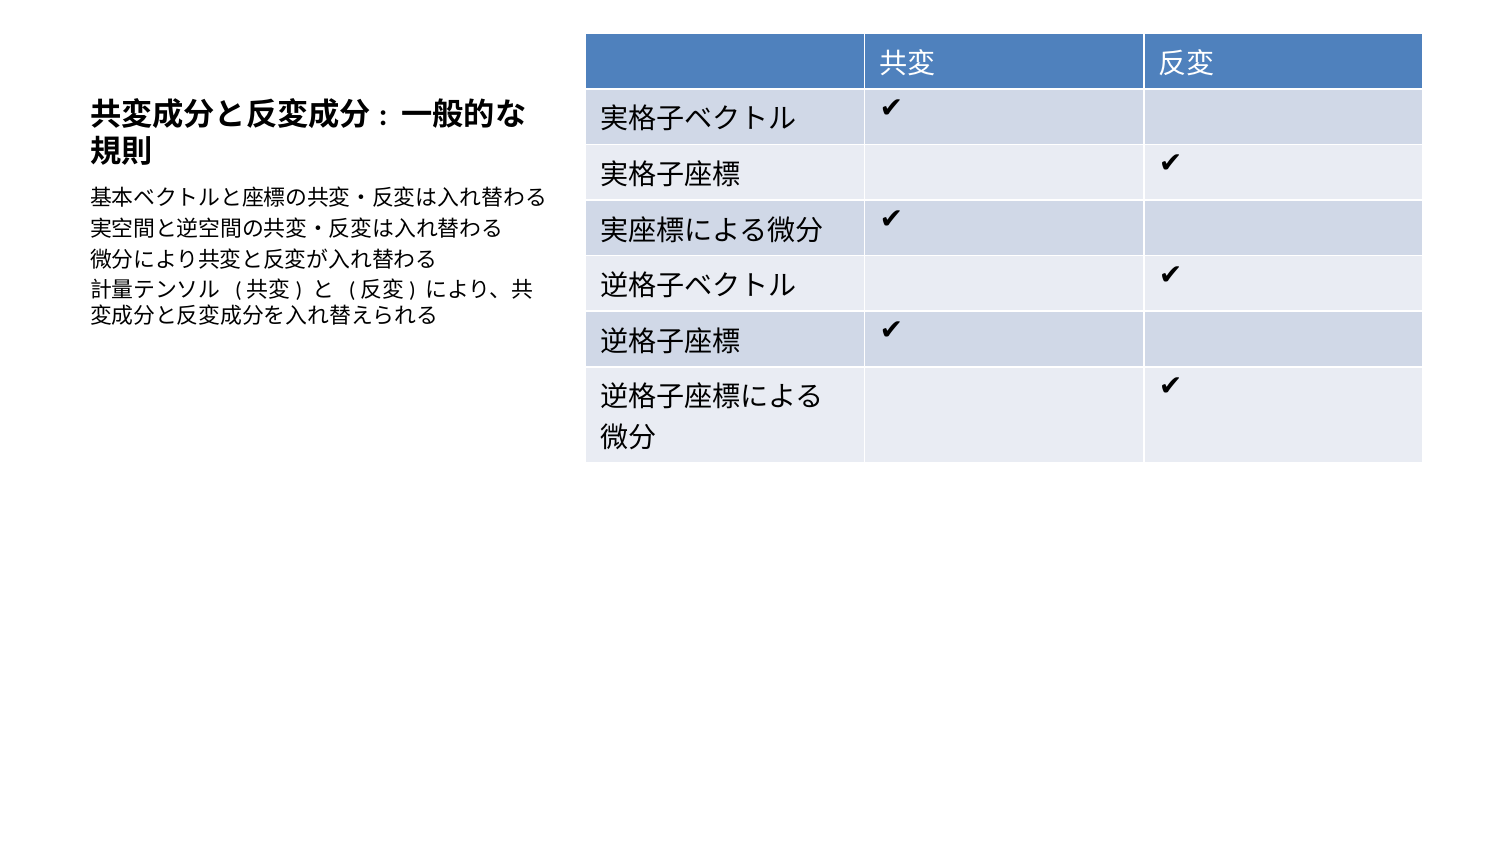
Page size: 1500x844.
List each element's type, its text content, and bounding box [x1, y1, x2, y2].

table_cell 実格子座標 [586, 145, 864, 199]
table_cell [1145, 312, 1422, 366]
table_header 共変 [865, 34, 1143, 88]
table_cell 逆格子座標による微分 [586, 368, 864, 462]
table_cell 逆格子ベクトル [586, 256, 864, 310]
table_cell 実座標による微分 [586, 201, 864, 255]
table_cell [1145, 90, 1422, 144]
table_cell ✔️ [865, 312, 1143, 366]
table_cell [865, 368, 1143, 462]
table_header 反変 [1145, 34, 1422, 88]
table_cell ✔️ [865, 201, 1143, 255]
table_cell ✔️ [1145, 145, 1422, 199]
table_cell 逆格子座標 [586, 312, 864, 366]
title 共変成分と反変成分: 一般的な規則 [75, 33, 569, 177]
table_cell ✔️ [1145, 256, 1422, 310]
table_cell [865, 145, 1143, 199]
table_cell 実格子ベクトル [586, 90, 864, 144]
table_header [586, 34, 864, 88]
table_cell [1145, 201, 1422, 255]
table_cell ✔️ [1145, 368, 1422, 462]
table_cell ✔️ [865, 90, 1143, 144]
table_cell [865, 256, 1143, 310]
